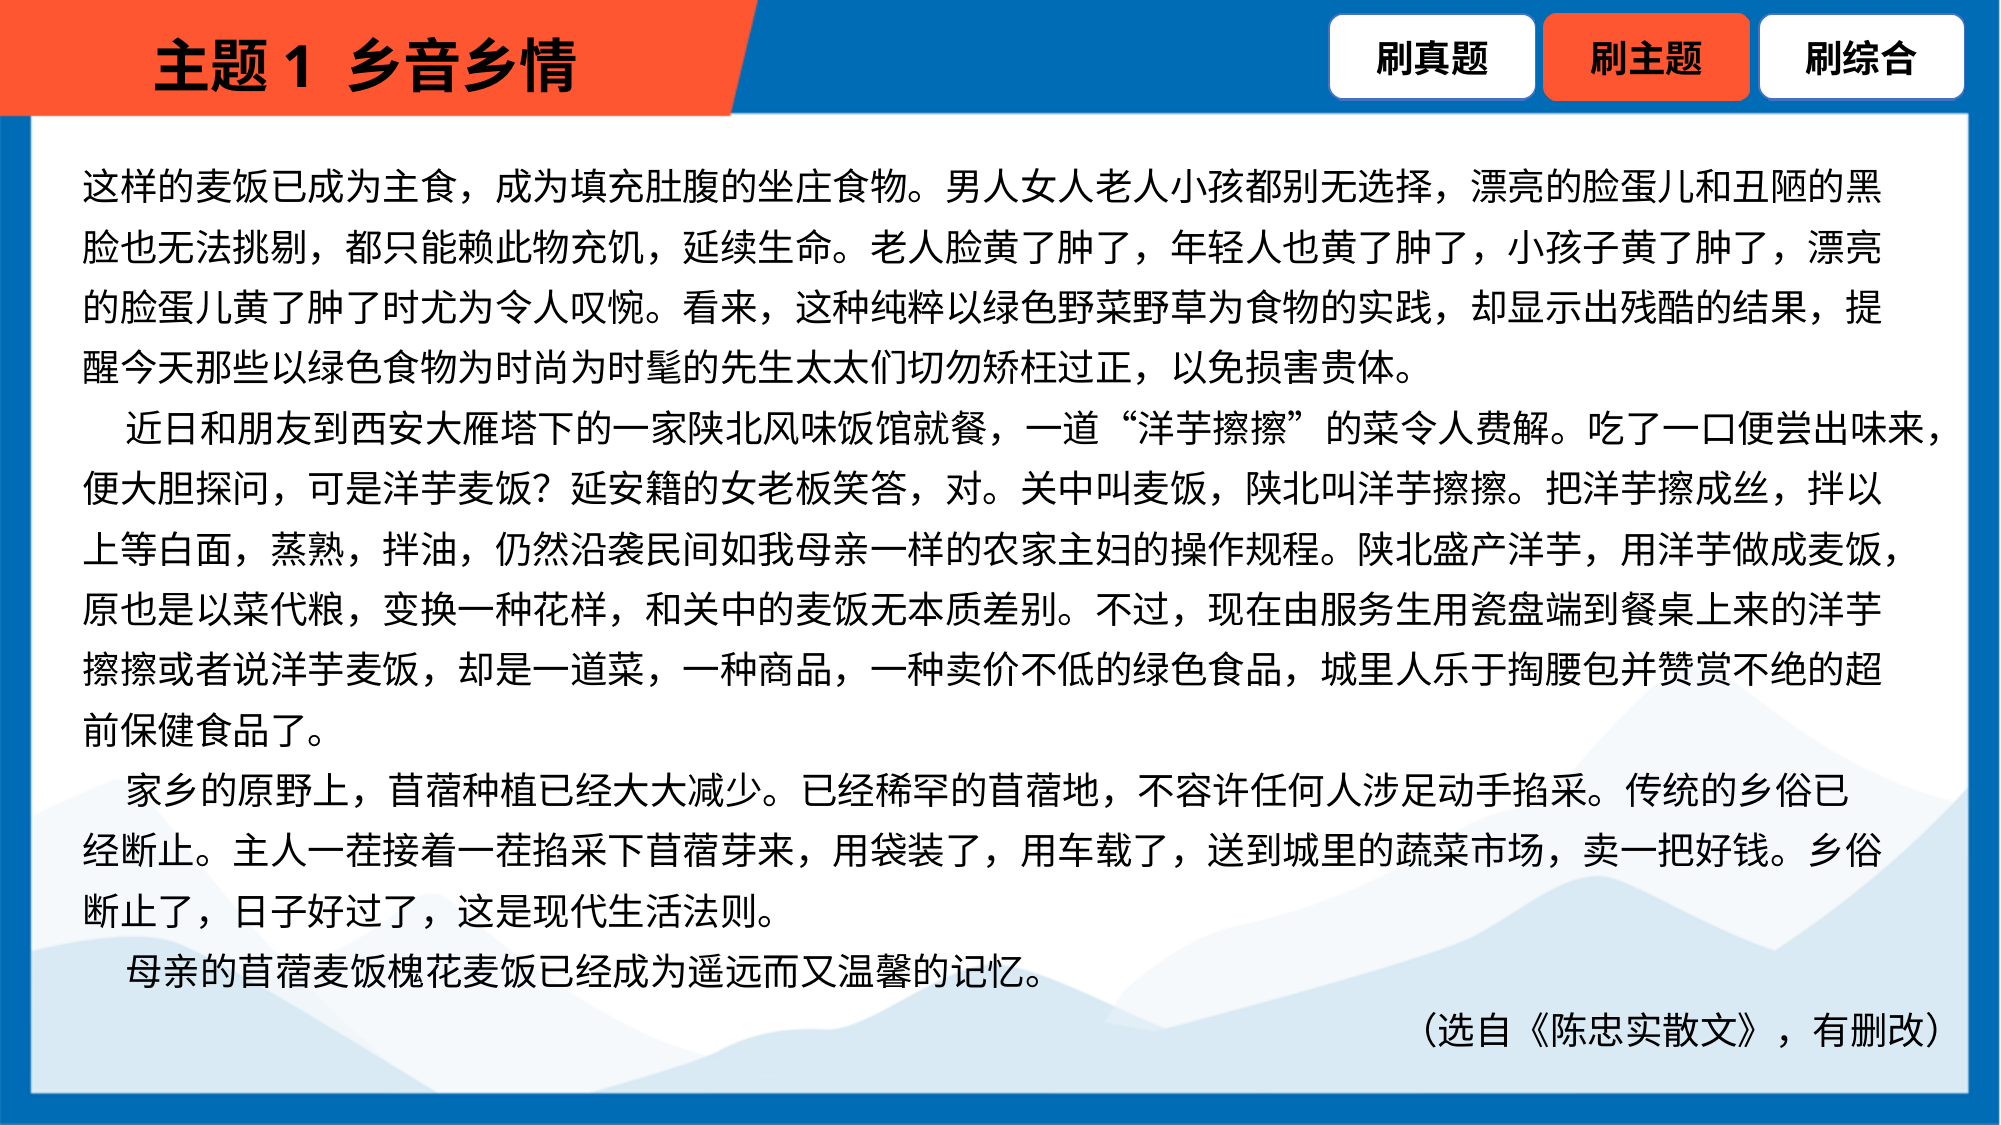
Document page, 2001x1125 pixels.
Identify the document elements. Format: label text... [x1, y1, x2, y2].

text_box 这样的麦饭已成为主食，成为填充肚腹的坐庄食物。男人女人老人小孩都别无选择，漂亮的脸蛋儿和丑陋的黑 脸也无法挑剔，都只能赖此物充饥，延续生命。老人脸黄了肿了，年轻人也黄了肿了，小孩子黄了肿了，漂亮 的脸蛋儿黄了肿了时尤为令人叹惋。看来，这种纯粹以绿色野菜野草为食物的实践，却显示出残酷的结果，提 醒今天那些以绿色食物为时尚为时髦的先生太太们切勿矫枉过正，以免损害贵体。 近日和朋友到西安大雁塔下的一家陕北风味饭馆就餐，一道“洋芋擦擦”的菜令人费解。吃了一口便尝出味来， 便大胆探问，可是洋芋麦饭？延安籍的女老板笑答，对。关中叫麦饭，陕北叫洋芋擦擦。把洋芋擦成丝，拌以 上等白面，蒸熟，拌油，仍然沿袭民间如我母亲一样的农家主妇的操作规程。陕北盛产洋芋，用洋芋做成麦饭， 原也是以菜代粮，变换一种花样，和关中的麦饭无本质差别。不过，现在由服务生用瓷盘端到餐桌上来的洋芋 擦擦或者说洋芋麦饭，却是一道菜，一种商品，一种卖价不低的绿色食品，城里人乐于掏腰包并赞赏不绝的超 前保健食品了。 家乡的原野上，苜蓿种植已经大大减少。已经稀罕的苜蓿地，不容许任何人涉足动手掐采。传统的乡俗已 经断止。主人一茬接着一茬掐采下苜蓿芽来，用袋装了，用车载了，送到城里的蔬菜市场，卖一把好钱。乡俗 断止了，日子好过了，这是现代生活法则。 母亲的苜蓿麦饭槐花麦饭已经成为遥远而又温馨的记忆。 （选自《陈忠实散文》，有删改） [82, 147, 1917, 1047]
picture [0, 0, 2000, 1125]
